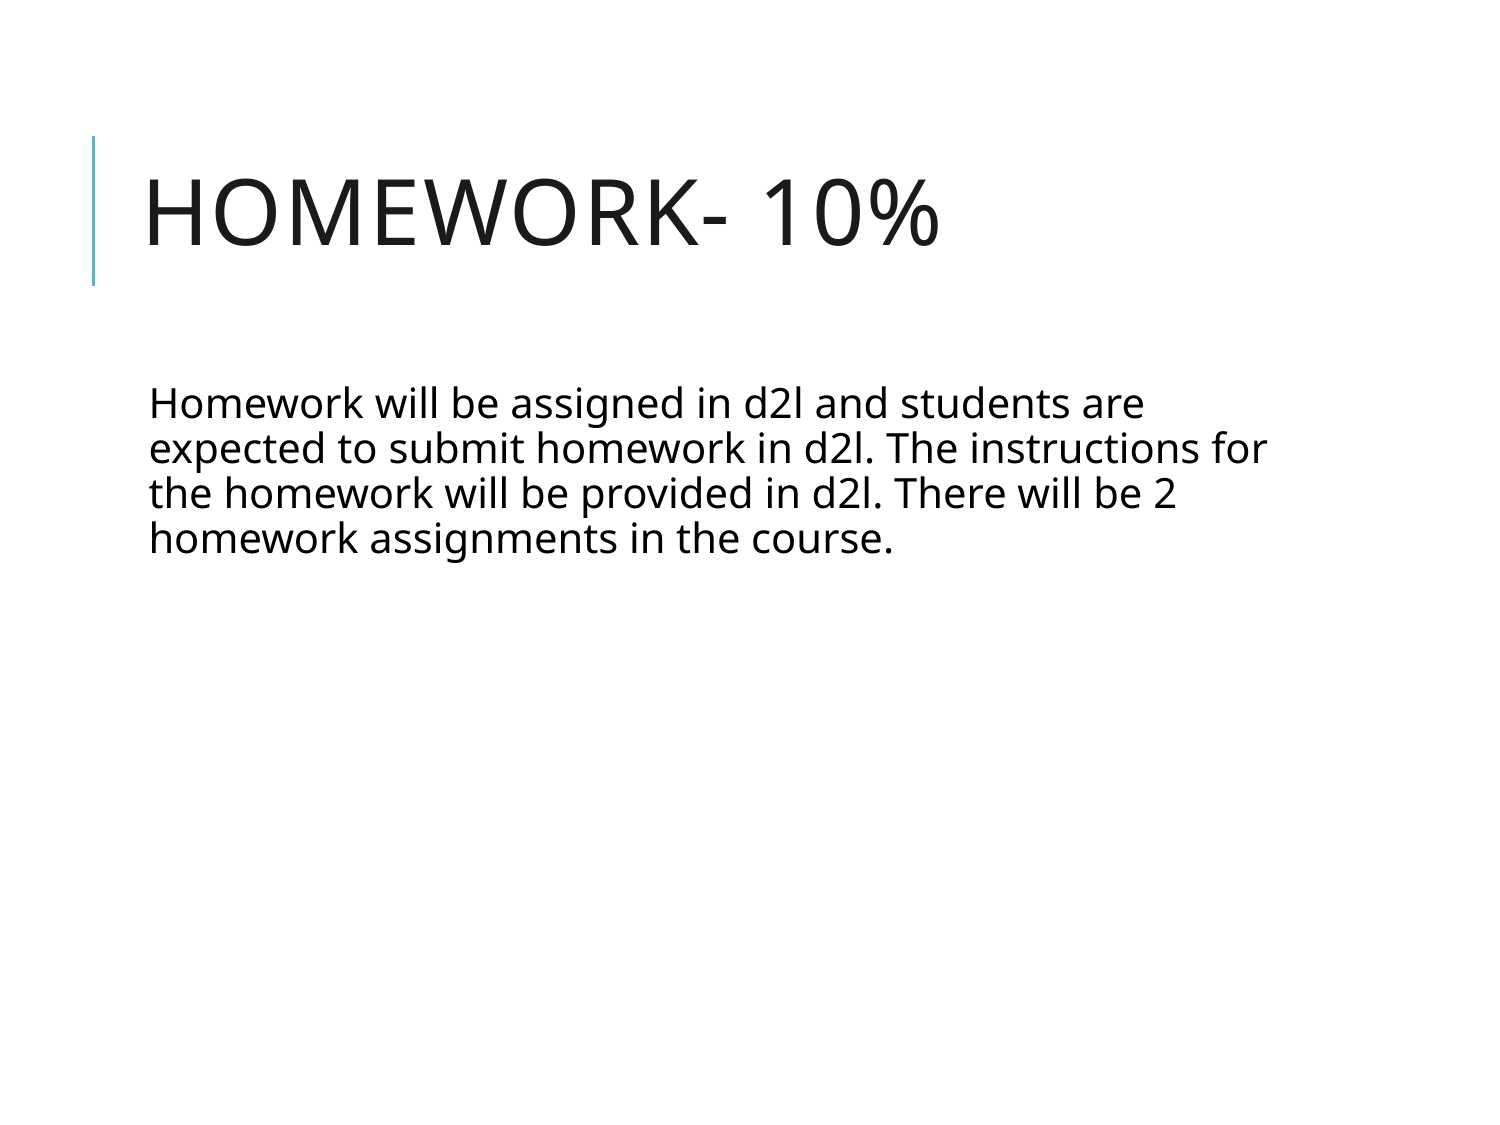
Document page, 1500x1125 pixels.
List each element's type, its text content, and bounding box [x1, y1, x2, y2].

list Homework will be assigned in d2l and students are expected to submit homework in d2l. The instructions for the homework will be provided in d2l. There will be 2 homework assignments in the course. [126, 375, 1322, 1035]
title Homework- 10% [126, 96, 1322, 342]
